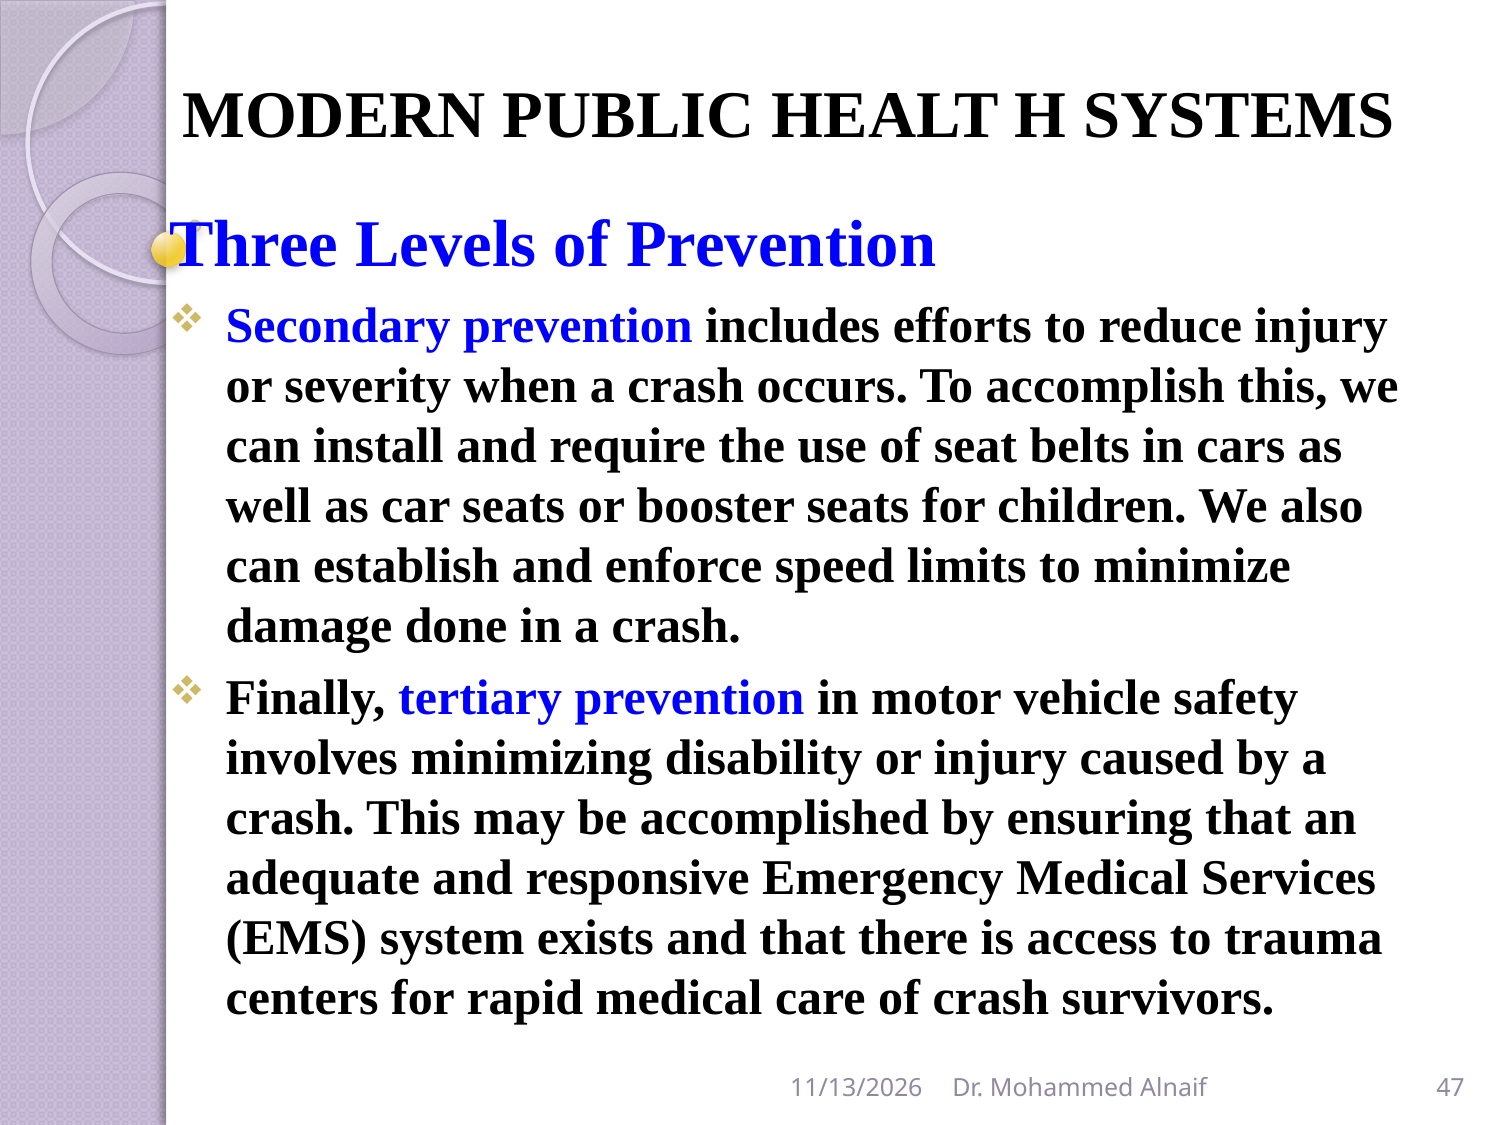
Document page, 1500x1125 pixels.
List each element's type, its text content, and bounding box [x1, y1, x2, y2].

title MODERN PUBLIC HEALT H SYSTEMS [137, 62, 1413, 159]
footer Dr. Mohammed Alnaif [937, 1034, 1413, 1113]
subtitle Three Levels of Prevention Secondary prevention includes efforts to reduce injury or severity when a crash occurs. To accomplish this, we can install and require the use of seat belts in cars as well as car seats or booster seats for children. We also can establish and enforce speed limits to minimize damage done in a crash. Finally, tertiary prevention in motor vehicle safety involves minimizing disability or injury caused by a crash. This may be accomplished by ensuring that an adequate and responsive Emergency Medical Services (EMS) system exists and that there is access to trauma centers for rapid medical care of crash survivors. [150, 200, 1450, 1025]
slide_number 47 [1413, 1034, 1488, 1113]
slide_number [587, 1034, 937, 1113]
